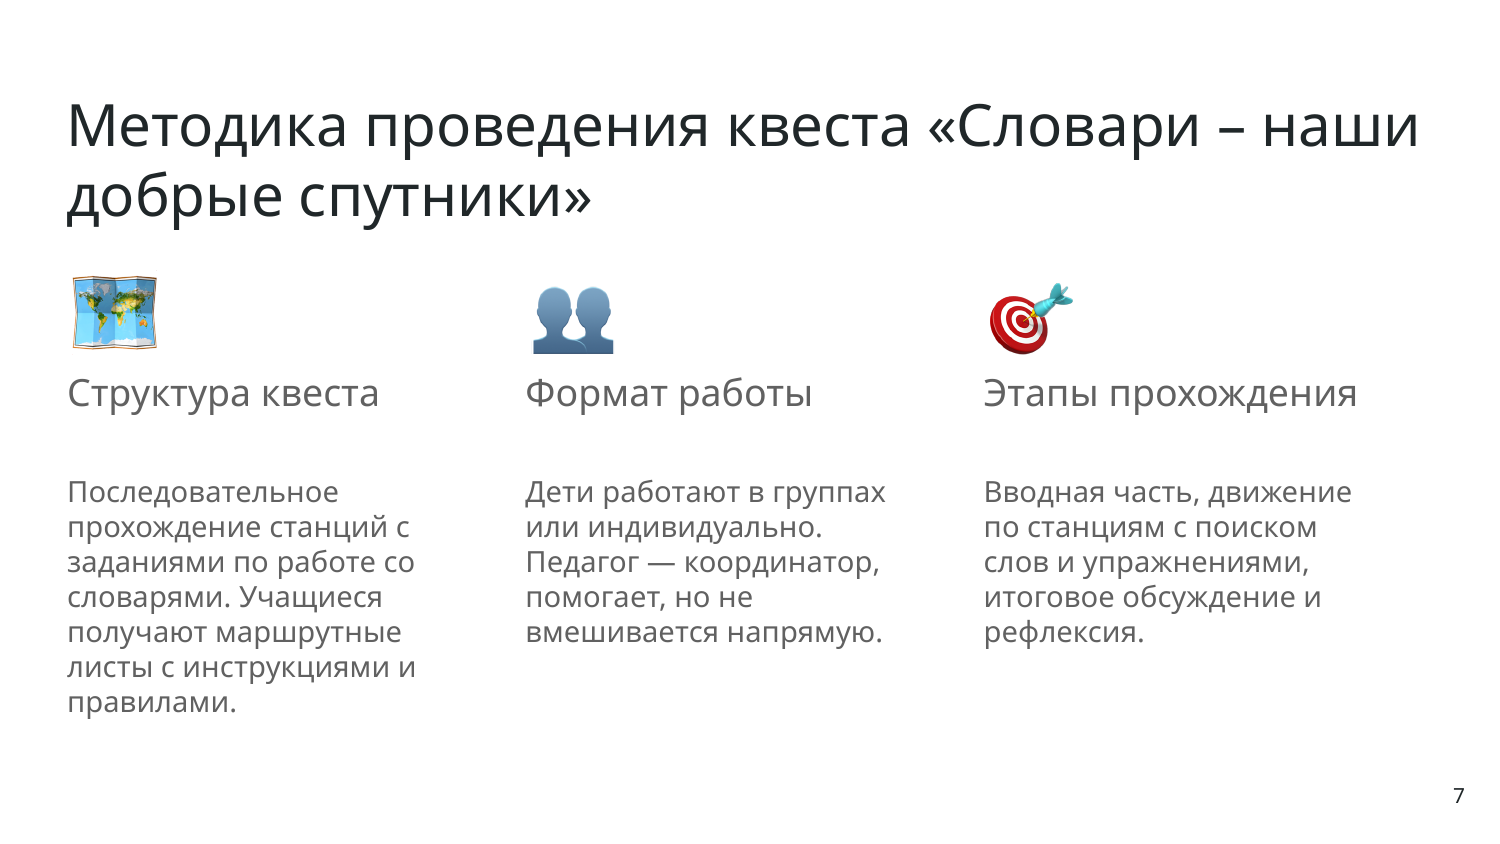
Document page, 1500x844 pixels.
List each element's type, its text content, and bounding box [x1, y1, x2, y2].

slide_number ‹#› [1389, 764, 1480, 830]
text_box Дети работают в группах или индивидуально. Педагог — координатор, помогает, но не вмешивается напрямую. [510, 458, 927, 667]
picture [989, 270, 1074, 355]
picture [72, 270, 157, 355]
text_box Этапы прохождения [968, 354, 1428, 417]
text_box Вводная часть, движение по станциям с поиском слов и упражнениями, итоговое обсуждение и рефлексия. [968, 458, 1386, 667]
text_box Формат работы [510, 354, 968, 417]
text_box Последовательное прохождение станций с заданиями по работе со словарями. Учащиеся получают маршрутные листы с инструкциями и правилами. [52, 458, 469, 667]
text_box Структура квеста [52, 354, 510, 417]
picture [530, 270, 615, 355]
title Методика проведения квеста «Словари – наши добрые спутники» [51, 72, 1449, 167]
